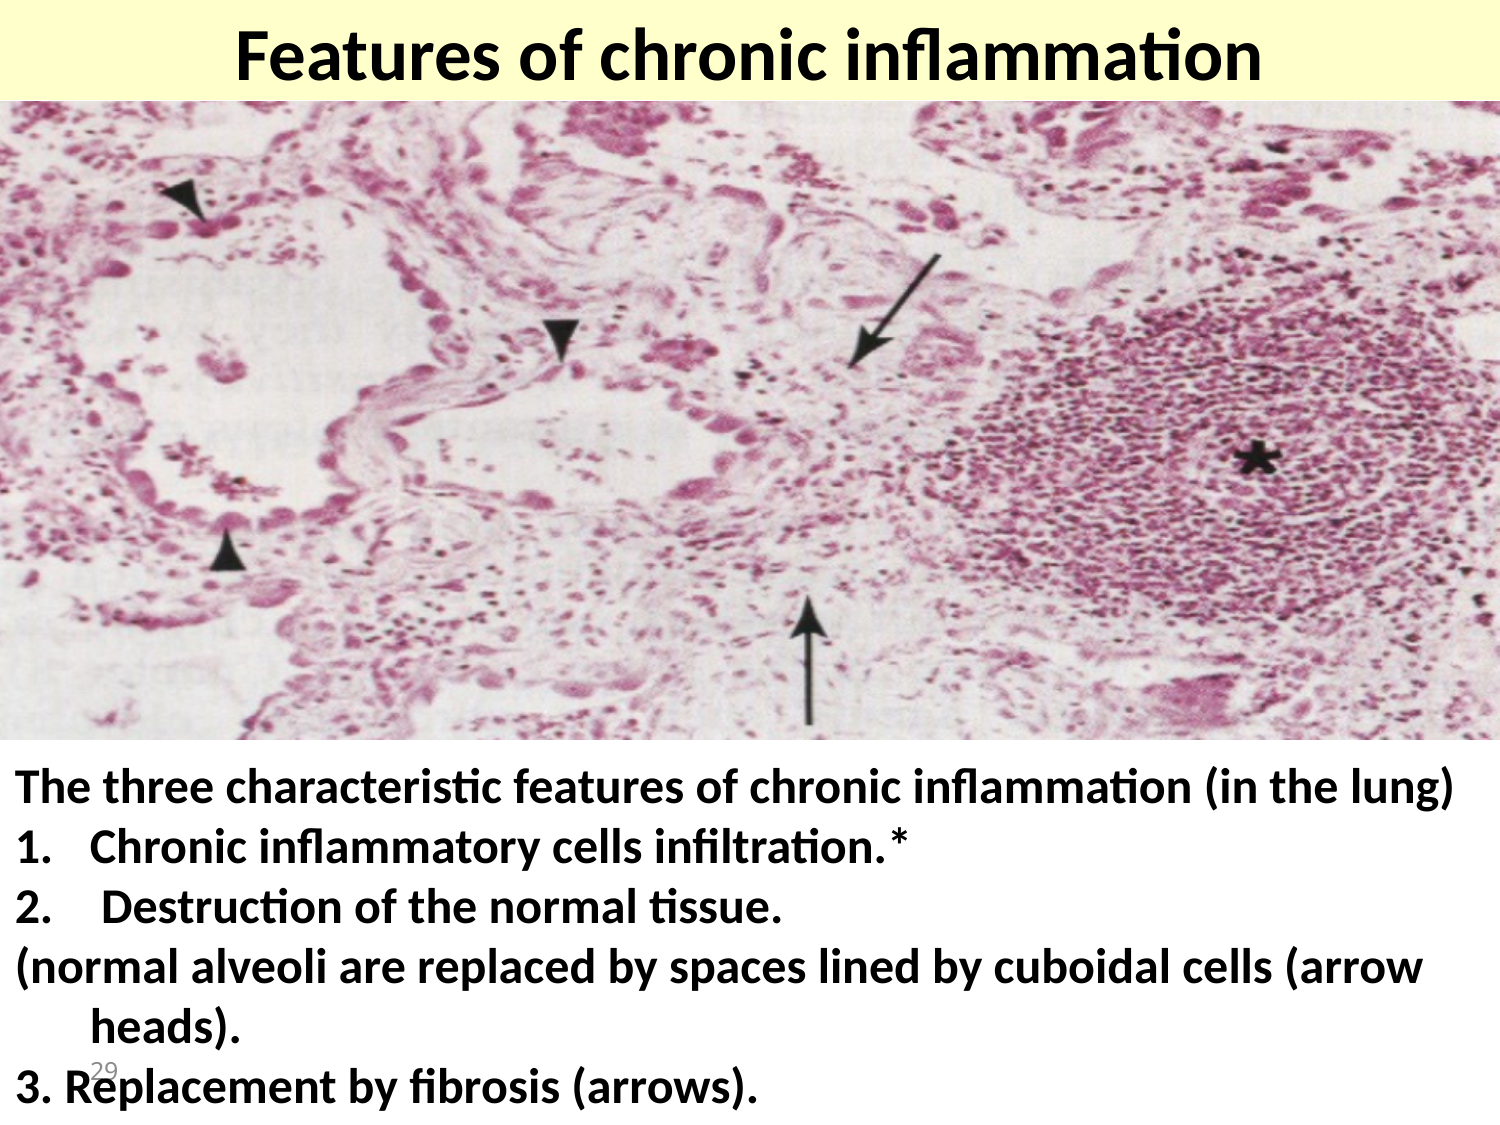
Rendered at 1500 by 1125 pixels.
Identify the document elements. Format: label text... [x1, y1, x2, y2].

slide_number 29 [75, 1042, 425, 1103]
title Features of chronic inflammation [0, 0, 1500, 100]
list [0, 101, 1500, 740]
text_box The three characteristic features of chronic inflammation (in the lung) Chronic inflammatory cells infiltration.* Destruction of the normal tissue. (normal alveoli are replaced by spaces lined by cuboidal cells (arrow heads). 3. Replacement by fibrosis (arrows). [0, 748, 1500, 1121]
